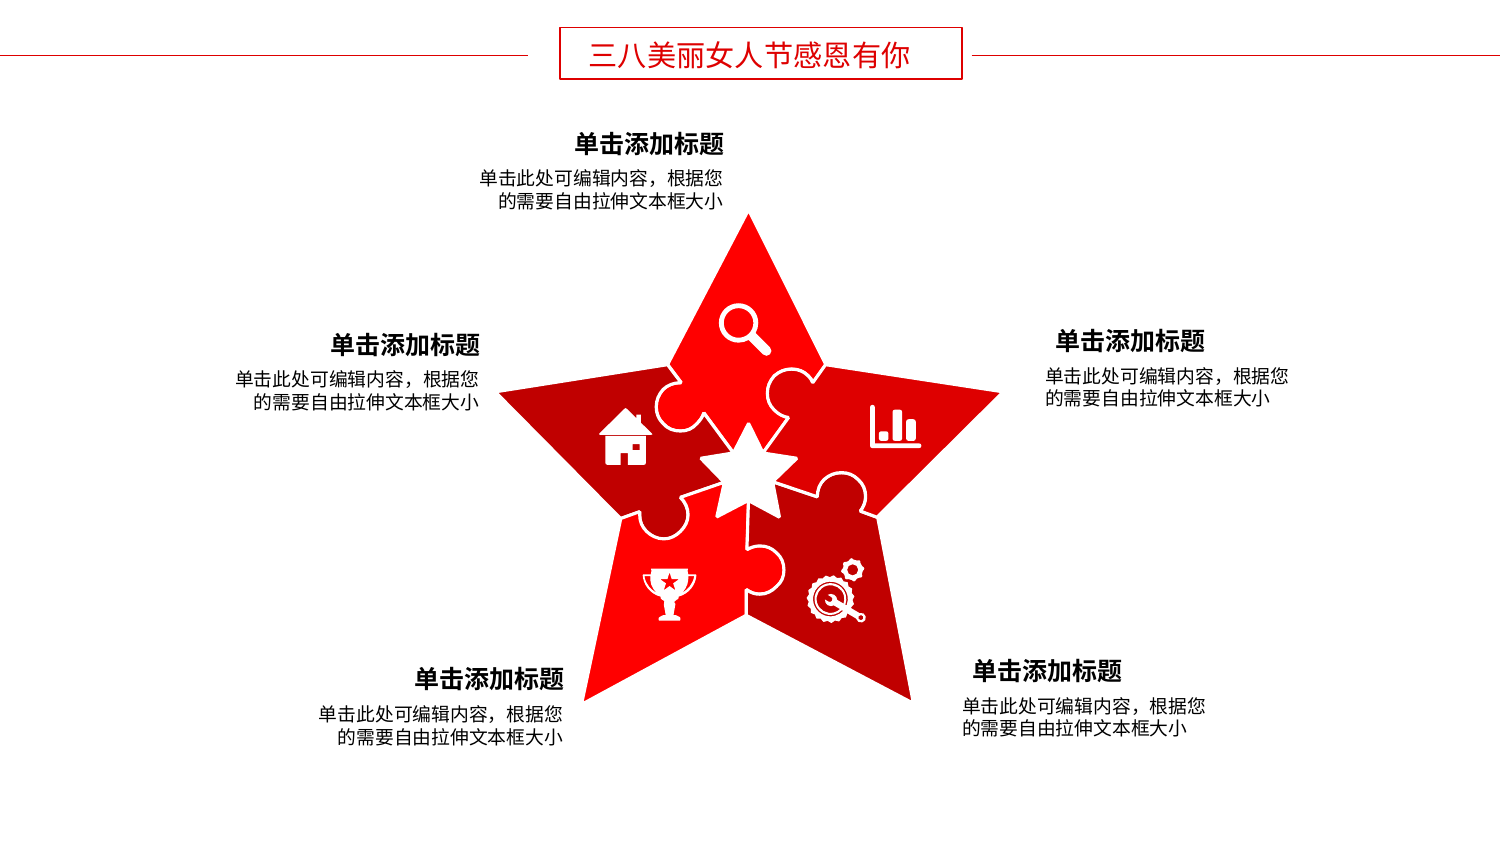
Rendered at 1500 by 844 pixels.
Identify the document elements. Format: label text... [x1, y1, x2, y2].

text_box 单击此处可编辑内容，根据您的需要自由拉伸文本框大小 [313, 702, 563, 748]
text_box [642, 568, 697, 621]
text_box [495, 364, 734, 538]
text_box 单击此处可编辑内容，根据您的需要自由拉伸文本框大小 [230, 367, 479, 413]
text_box 单击添加标题 [972, 655, 1213, 686]
text_box [762, 364, 1004, 518]
text_box 单击此处可编辑内容，根据您的需要自由拉伸文本框大小 [1045, 364, 1294, 410]
text_box 单击添加标题 [484, 128, 725, 159]
text_box [841, 558, 865, 582]
text_box [870, 404, 922, 449]
text_box 单击添加标题 [1055, 325, 1296, 356]
text_box [718, 303, 772, 356]
text_box 单击添加标题 [240, 329, 481, 360]
text_box [581, 482, 783, 705]
text_box [560, 27, 963, 80]
text_box [746, 473, 914, 703]
text_box [806, 575, 866, 624]
text_box 单击此处可编辑内容，根据您的需要自由拉伸文本框大小 [962, 694, 1211, 740]
text_box 单击此处可编辑内容，根据您的需要自由拉伸文本框大小 [474, 167, 724, 213]
text_box [657, 209, 826, 452]
text_box [599, 408, 653, 465]
text_box 单击添加标题 [323, 664, 565, 695]
